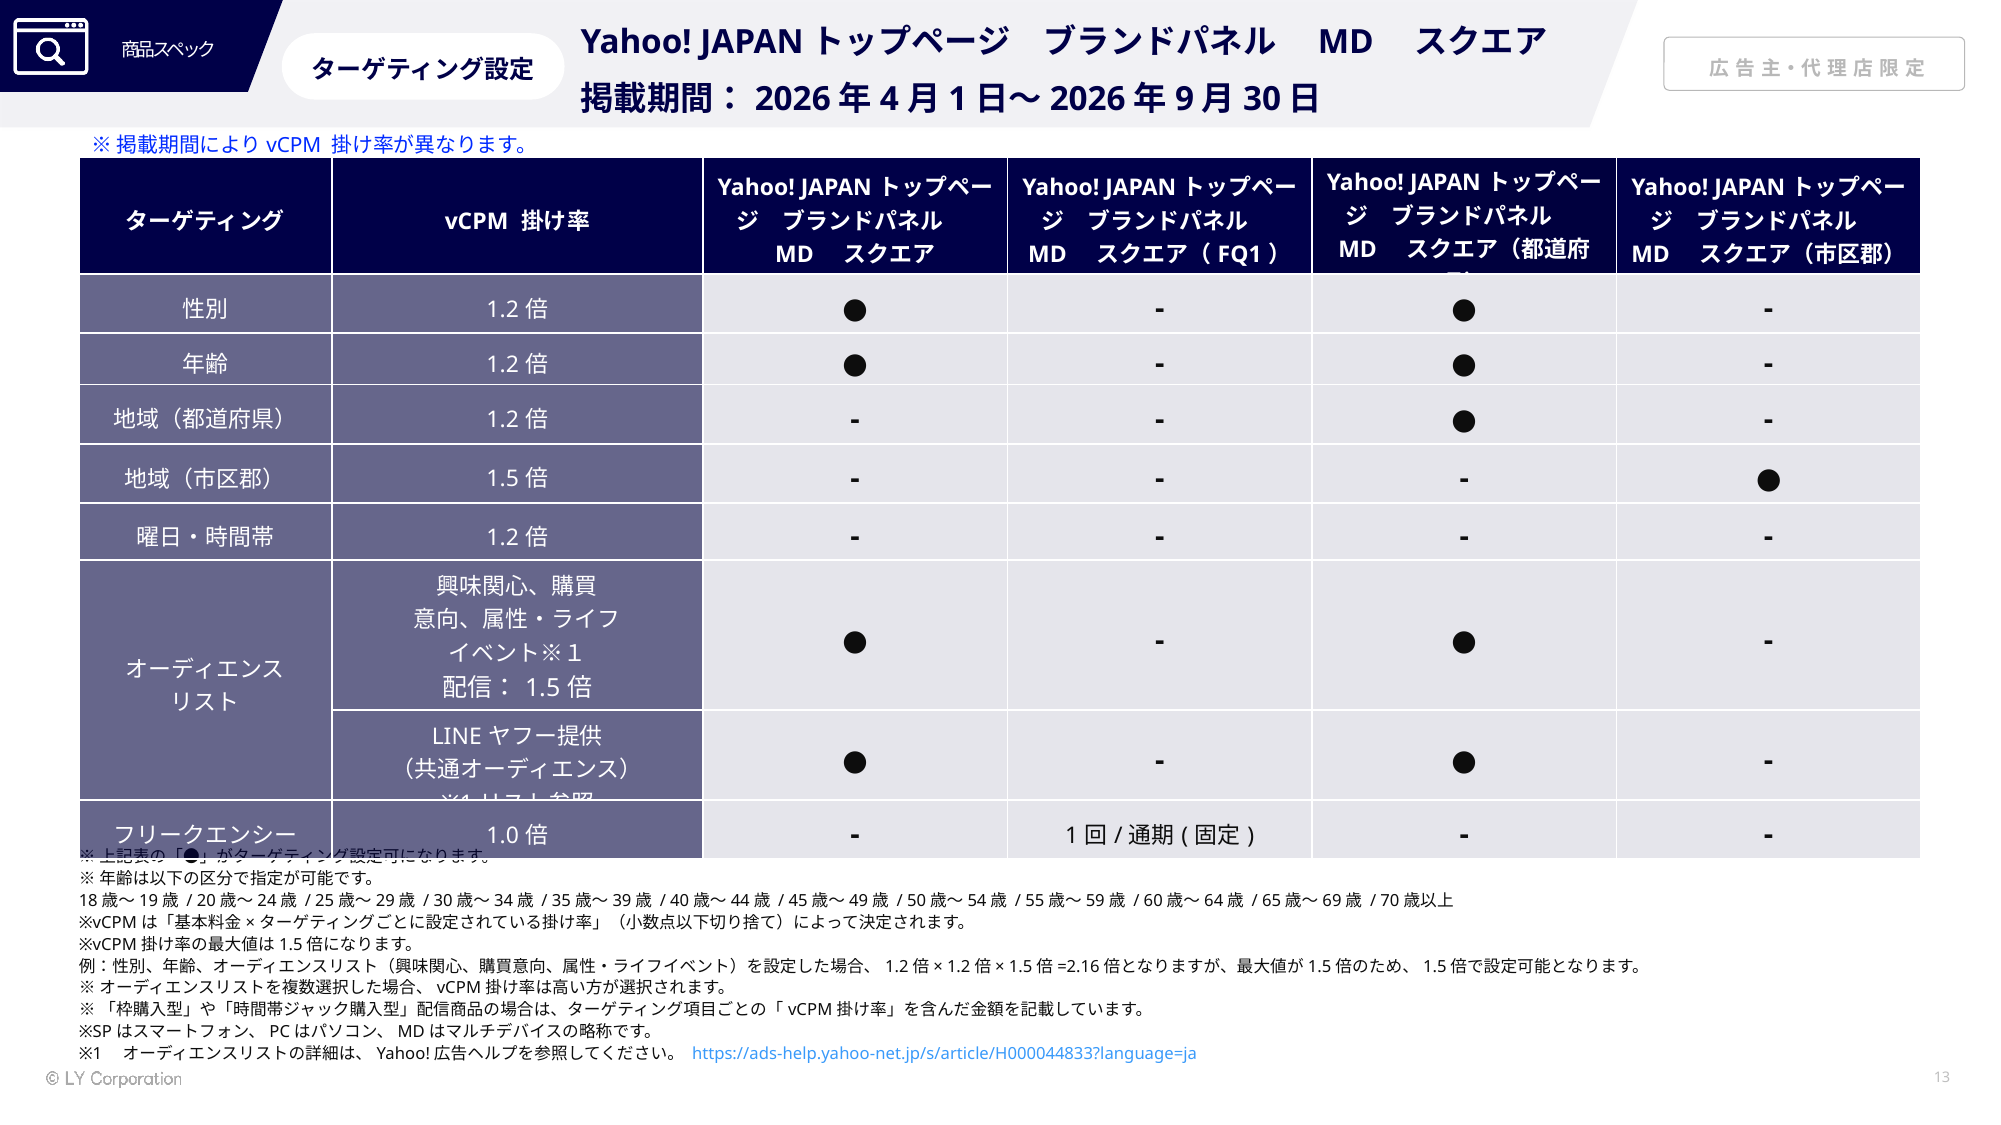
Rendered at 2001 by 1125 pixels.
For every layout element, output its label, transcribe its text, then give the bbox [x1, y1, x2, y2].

table_cell 曜日・時間帯 [80, 504, 331, 559]
table_cell - [704, 801, 1007, 858]
table_cell 1.5倍 [333, 445, 702, 502]
table_cell ● [1617, 445, 1920, 502]
table_cell - [1313, 504, 1616, 559]
table_cell - [1617, 334, 1920, 384]
table_header Yahoo! JAPANトップページ ブランドパネル MD スクエア（市区郡） [1617, 158, 1920, 273]
text_box ターゲティング設定 [280, 32, 566, 101]
table_cell 性別 [80, 275, 331, 332]
table_cell - [1008, 445, 1311, 502]
table_cell - [1617, 275, 1920, 332]
table_cell - [1617, 801, 1920, 858]
table_header vCPM 掛け率 [333, 158, 702, 273]
list Yahoo! JAPANトップページ ブランドパネル MD スクエア 掲載期間：2026年4月1日～2026年9月30日 [580, 23, 1568, 119]
table_cell 地域（都道府県） [80, 385, 331, 443]
table_cell ● [704, 711, 1007, 799]
table_cell ● [704, 334, 1007, 384]
table_header Yahoo! JAPANトップページ ブランドパネル MD スクエア（FQ1） [1008, 158, 1311, 273]
table_header ターゲティング [80, 158, 331, 273]
picture [46, 1071, 181, 1088]
table_cell ● [1313, 275, 1616, 332]
table_cell 1回/通期(固定) [1008, 801, 1311, 858]
table_cell - [704, 504, 1007, 559]
text_box ※上記表の「●」がターゲティング設定可になります。 ※年齢は以下の区分で指定が可能です。 18歳～19歳 / 20歳～24歳 / 25歳～29歳 / 30歳～34歳 / 35歳～39歳 / 40歳～44歳 / 45歳～49歳 / 50歳～54歳 / 55歳～59歳 / 60歳～64歳 / 65歳～69歳 / 70歳以上 ※vCPMは「基本料金×ターゲティングごとに設定されている掛け率」（小数点以下切り捨て）によって決定されます。 ※vCPM掛け率の最大値は1.5倍になります。 例：性別、年齢、オーディエンスリスト（興味関心、購買意向、属性・ライフイベント）を設定した場合、1.2倍× 1.2倍× 1.5倍=2.16倍となりますが、最大値が1.5倍のため、1.5倍で設定可能となります。 ※オーディエンスリストを複数選択した場合、vCPM掛け率は高い方が選択されます。 ※「枠購入型」や「時間帯ジャック購入型」配信商品の場合は、ターゲティング項目ごとの「vCPM掛け率」を含んだ金額を記載しています。 ※SPはスマートフォン、PCはパソコン、MDはマルチデバイスの略称です。 ※1 オーディエンスリストの詳細は、Yahoo!広告ヘルプを参照してください。 https://ads-help.yahoo-net.jp/s/article/H000044833?language=ja [78, 860, 1922, 1074]
table_cell - [1313, 801, 1616, 858]
table_cell - [1008, 385, 1311, 443]
table_cell 1.2倍 [333, 275, 702, 332]
table_cell 1.2倍 [333, 334, 702, 384]
table_cell ● [704, 275, 1007, 332]
table_cell ● [1313, 334, 1616, 384]
table_cell - [1008, 711, 1311, 799]
table_cell ● [1313, 561, 1616, 709]
picture [9, 5, 92, 87]
table_cell ● [1313, 711, 1616, 799]
table_cell ● [1313, 385, 1616, 443]
table_cell - [704, 385, 1007, 443]
table_cell 1.2倍 [333, 385, 702, 443]
table_cell LINEヤフー提供 （共通オーディエンス） ※1リスト参照 [333, 711, 702, 799]
text_box ※掲載期間によりvCPM 掛け率が異なります。 [91, 131, 1012, 157]
table_cell - [1617, 504, 1920, 559]
text_box 商品スペック [97, 13, 240, 81]
table_header Yahoo! JAPANトップページ ブランドパネル MD スクエア [704, 158, 1007, 273]
table_cell - [1313, 445, 1616, 502]
table_header Yahoo! JAPANトップページ ブランドパネル MD スクエア（都道府県） [1313, 158, 1616, 273]
table_cell - [1008, 275, 1311, 332]
table_cell - [1008, 334, 1311, 384]
table_cell - [704, 445, 1007, 502]
table_cell フリークエンシー [80, 801, 331, 858]
table_cell - [1008, 561, 1311, 709]
table_cell ● [704, 561, 1007, 709]
table_cell - [1617, 561, 1920, 709]
table_cell 興味関心、購買 意向、属性・ライフ イベント※１ 配信：1.5倍 除外：1.1倍 [333, 561, 702, 709]
table_cell 1.2倍 [333, 504, 702, 559]
table_cell オーディエンス リスト [80, 561, 331, 799]
table_cell - [1617, 711, 1920, 799]
table_cell 年齢 [80, 334, 331, 384]
table_cell - [1617, 385, 1920, 443]
table_cell 地域（市区郡） [80, 445, 331, 502]
table_cell - [1008, 504, 1311, 559]
table_cell 1.0倍 [333, 801, 702, 858]
